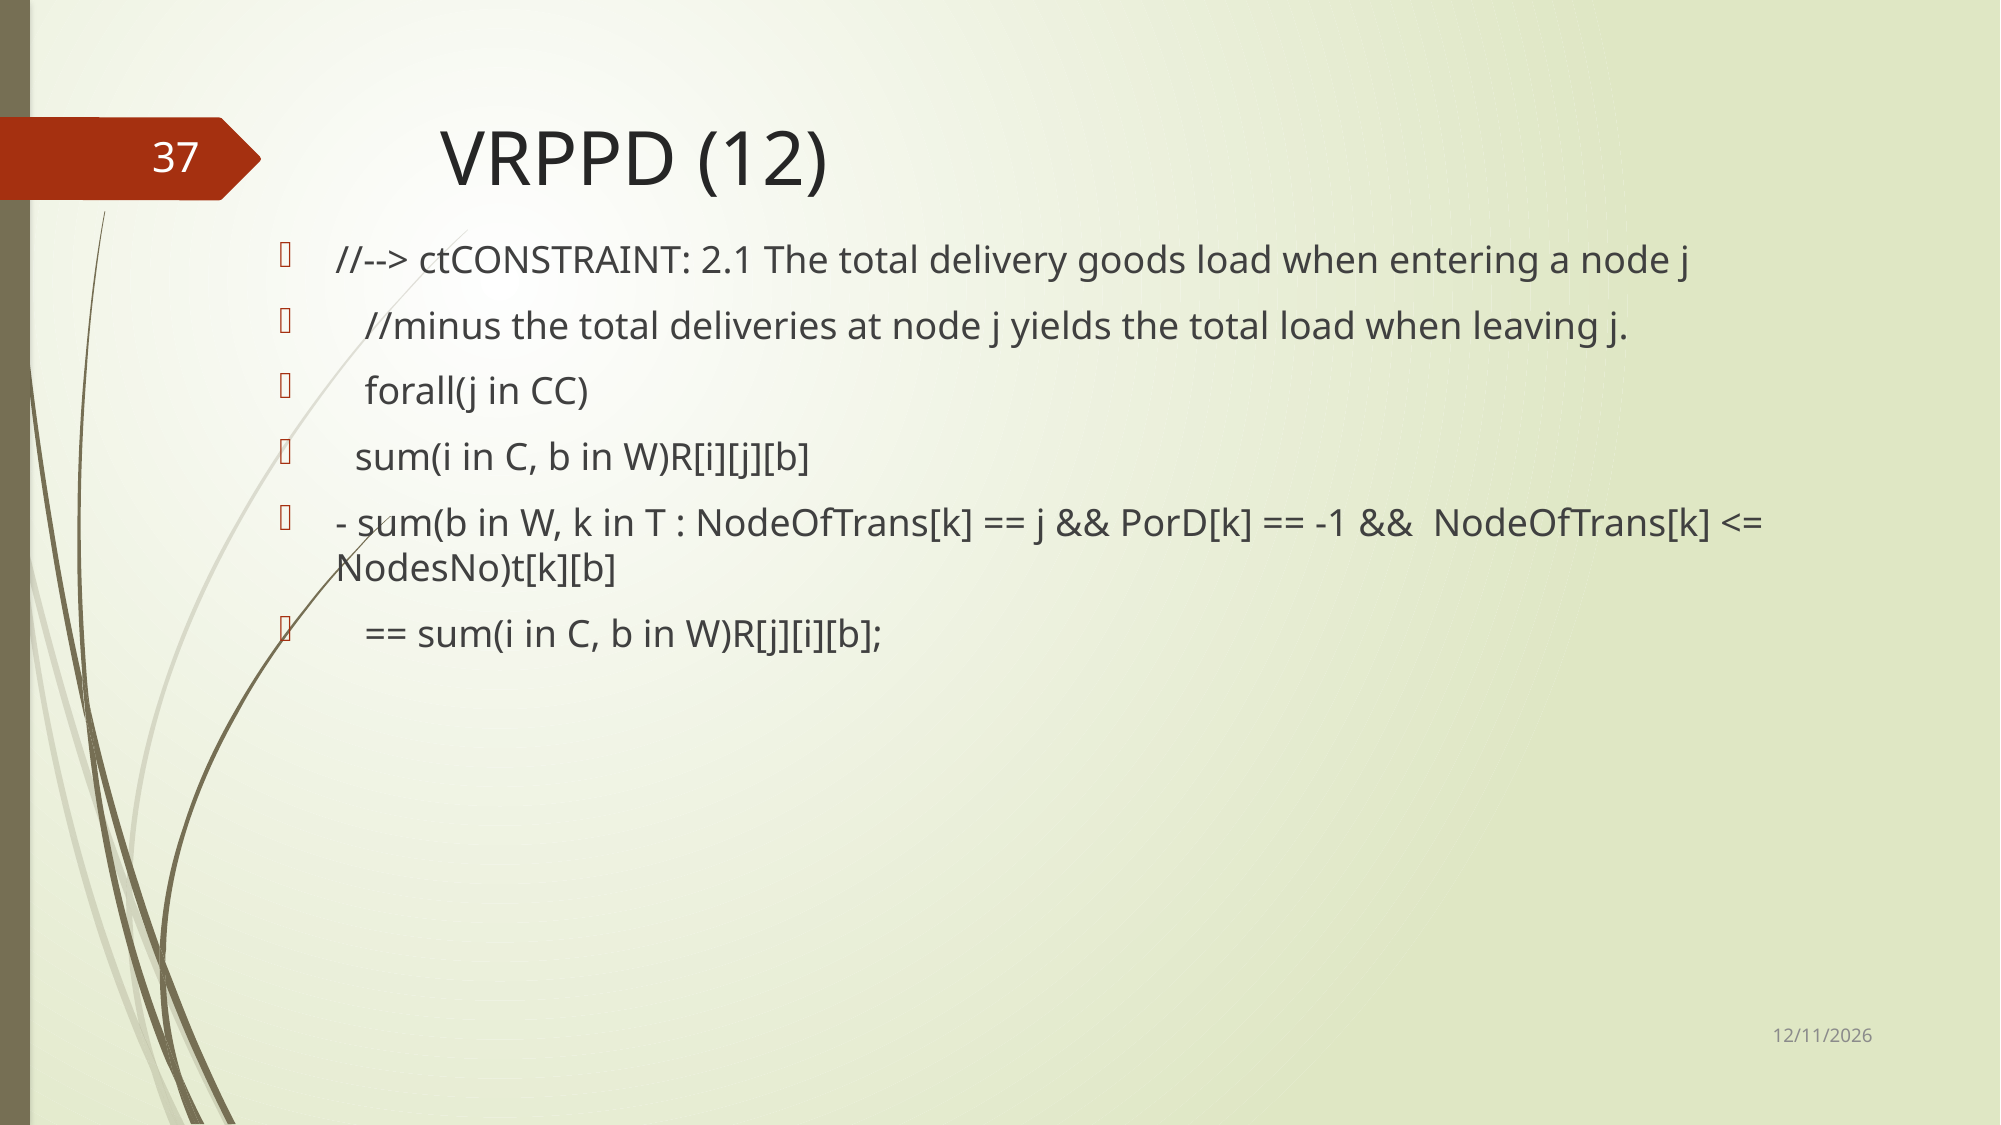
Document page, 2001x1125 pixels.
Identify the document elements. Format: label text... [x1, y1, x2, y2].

list //--> ctCONSTRAINT: 2.1 The total delivery goods load when entering a node j //minus the total deliveries at node j yields the total load when leaving j. forall(j in CC) sum(i in C, b in W)R[i][j][b] - sum(b in W, k in T : NodeOfTrans[k] == j && PorD[k] == -1 && NodeOfTrans[k] <= NodesNo)t[k][b] == sum(i in C, b in W)R[j][i][b]; [264, 228, 1888, 970]
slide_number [1699, 1005, 1888, 1067]
title VRPPD (12) [425, 102, 1888, 227]
slide_number 37 [87, 129, 216, 190]
